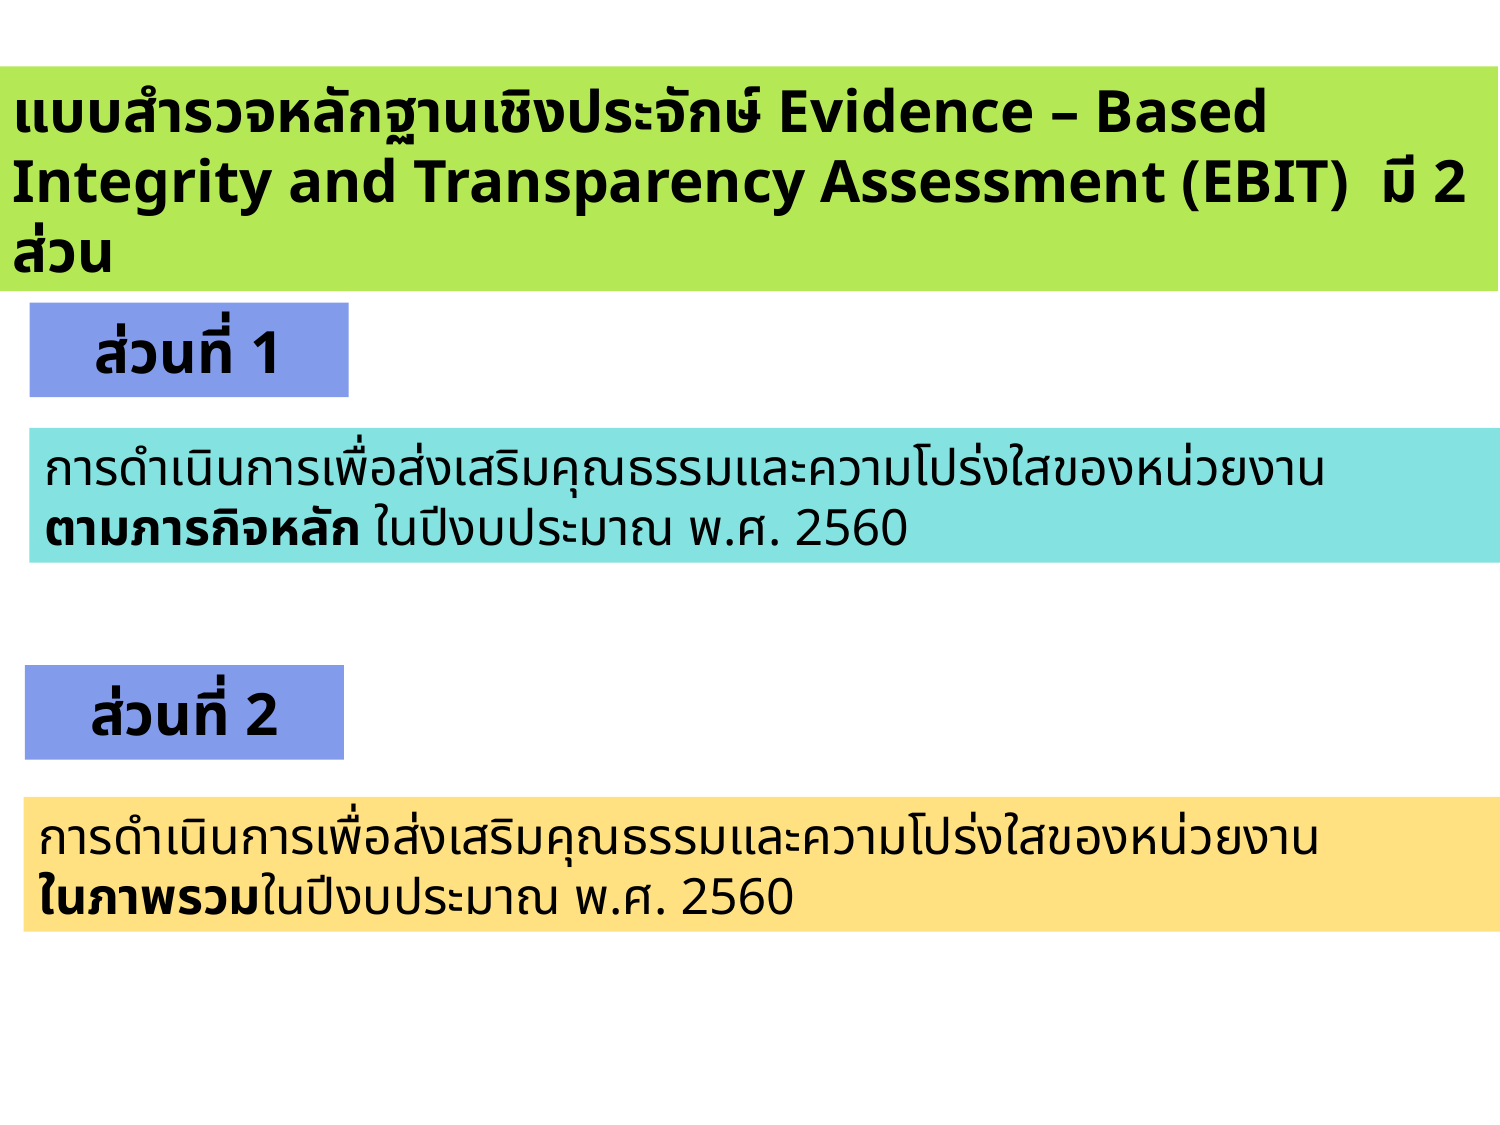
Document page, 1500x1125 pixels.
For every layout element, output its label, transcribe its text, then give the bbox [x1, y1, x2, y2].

text_box การดำเนินการเพื่อส่งเสริมคุณธรรมและความโปร่งใสของหน่วยงาน ตามภารกิจหลัก ในปีงบประมาณ พ.ศ. 2560 [29, 427, 1500, 563]
text_box ส่วนที่ 2 [23, 663, 346, 762]
text_box ส่วนที่ 1 [27, 300, 351, 399]
text_box การดำเนินการเพื่อส่งเสริมคุณธรรมและความโปร่งใสของหน่วยงาน ในภาพรวมในปีงบประมาณ พ.ศ. 2560 [23, 796, 1500, 932]
text_box แบบสำรวจหลักฐานเชิงประจักษ์ Evidence – Based Integrity and Transparency Assessment (EBIT) มี 2 ส่วน [0, 66, 1498, 292]
